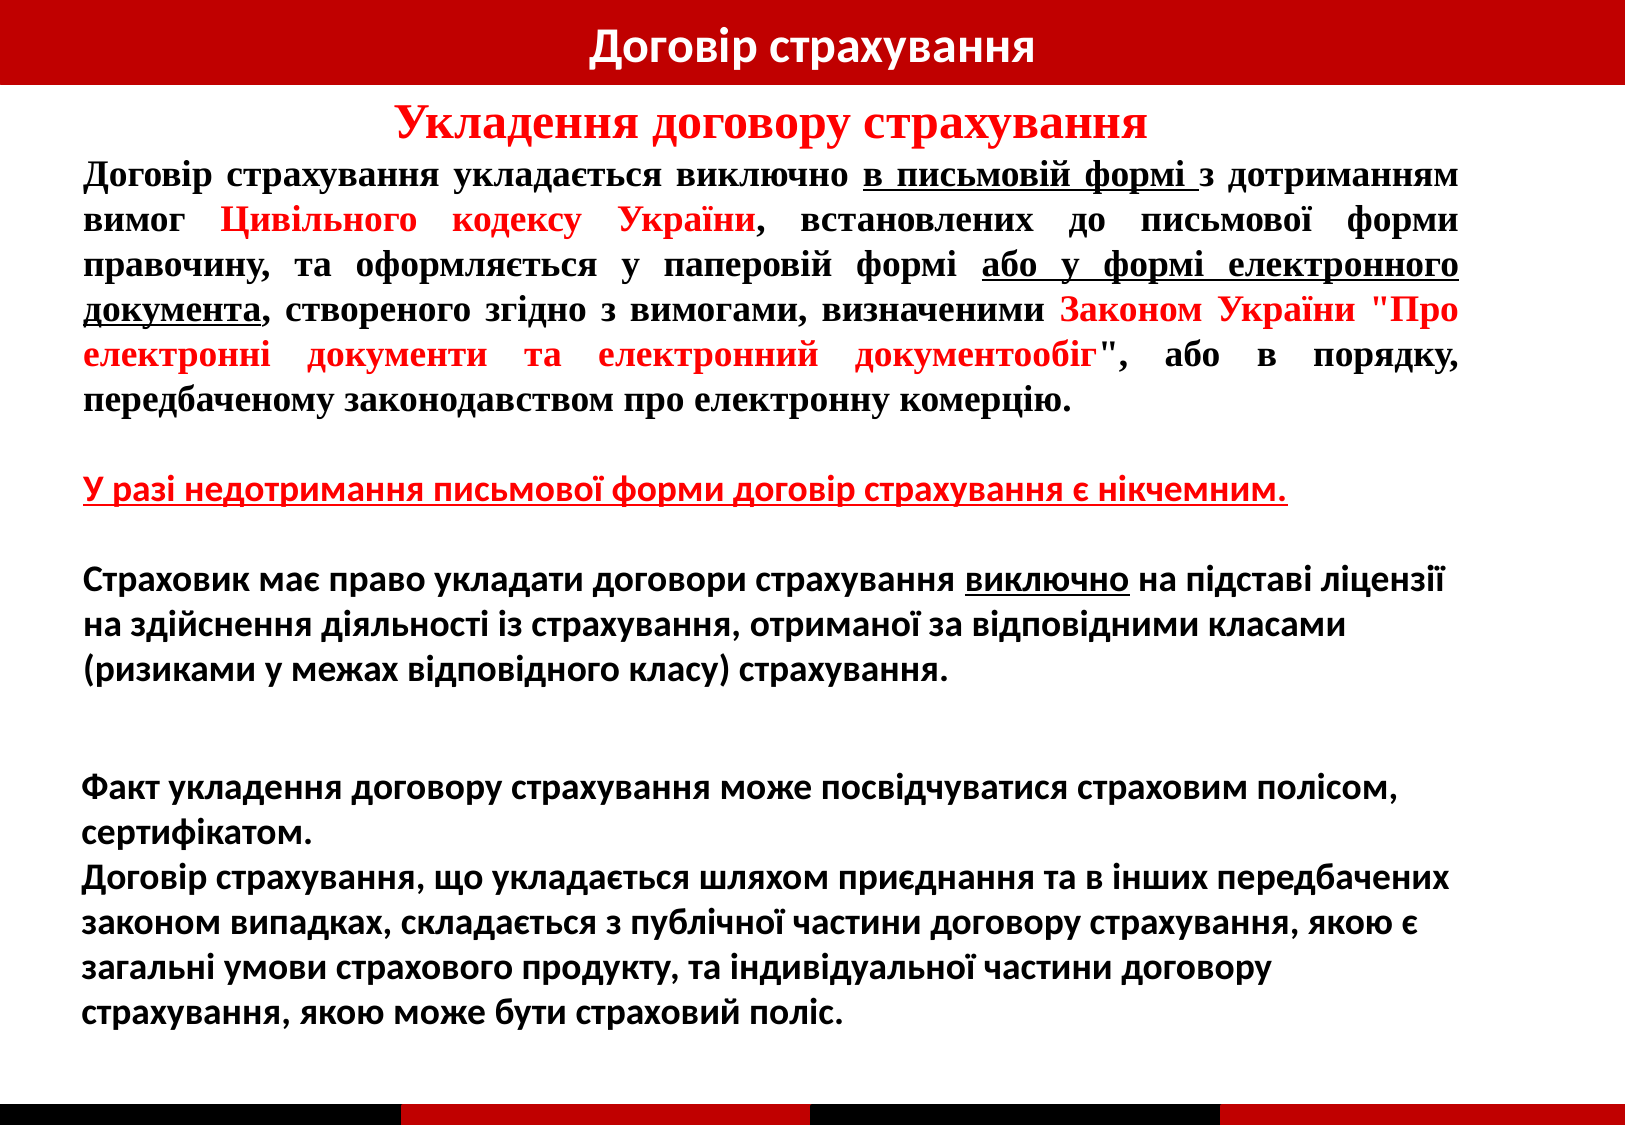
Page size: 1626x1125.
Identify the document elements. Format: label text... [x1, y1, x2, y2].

text_box Укладення договору страхування Договір страхування укладається виключно в письмовій формі з дотриманням вимог Цивільного кодексу України, встановлених до письмової форми правочину, та оформляється у паперовій формі або у формі електронного документа, створеного згідно з вимогами, визначеними Законом України "Про електронні документи та електронний документообіг", або в порядку, передбаченому законодавством про електронну комерцію. У разі недотримання письмової форми договір страхування є нікчемним. Страховик має право укладати договори страхування виключно на підставі ліцензії на здійснення діяльності із страхування, отриманої за відповідними класами (ризиками у межах відповідного класу) страхування. [68, 81, 1474, 742]
text_box [1220, 1104, 1625, 1125]
text_box [401, 1104, 810, 1125]
text_box [810, 1104, 1220, 1125]
text_box Договір страхування [0, 0, 1625, 85]
text_box Факт укладення договору страхування може посвідчуватися страховим полісом, сертифікатом. Договір страхування, що укладається шляхом приєднання та в інших передбачених законом випадках, складається з публічної частини договору страхування, якою є загальні умови страхового продукту, та індивідуальної частини договору страхування, якою може бути страховий поліс. [66, 754, 1474, 1040]
text_box [0, 1104, 401, 1125]
